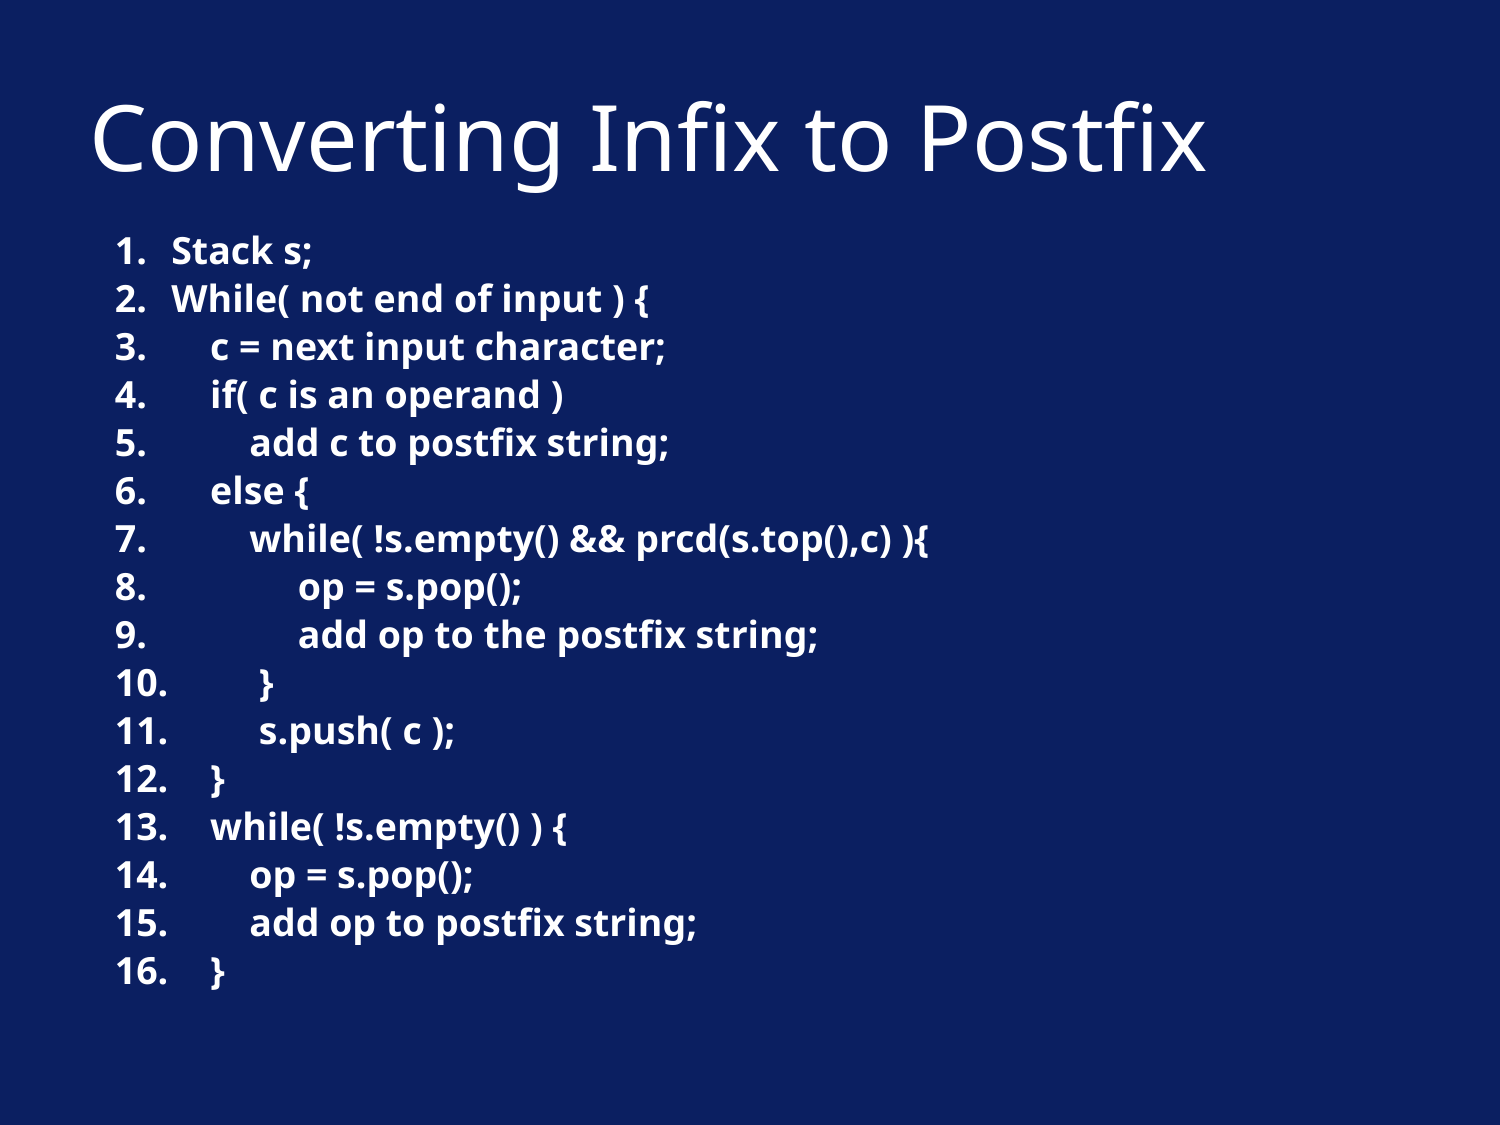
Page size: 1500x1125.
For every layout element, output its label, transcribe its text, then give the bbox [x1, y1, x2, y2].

list Stack s; While( not end of input ) { c = next input character; if( c is an operand ) add c to postfix string; else { while( !s.empty() && prcd(s.top(),c) ){ op = s.pop(); add op to the postfix string; } s.push( c ); } while( !s.empty() ) { op = s.pop(); add op to postfix string; } [99, 224, 1450, 1050]
title Converting Infix to Postfix [74, 59, 1425, 210]
